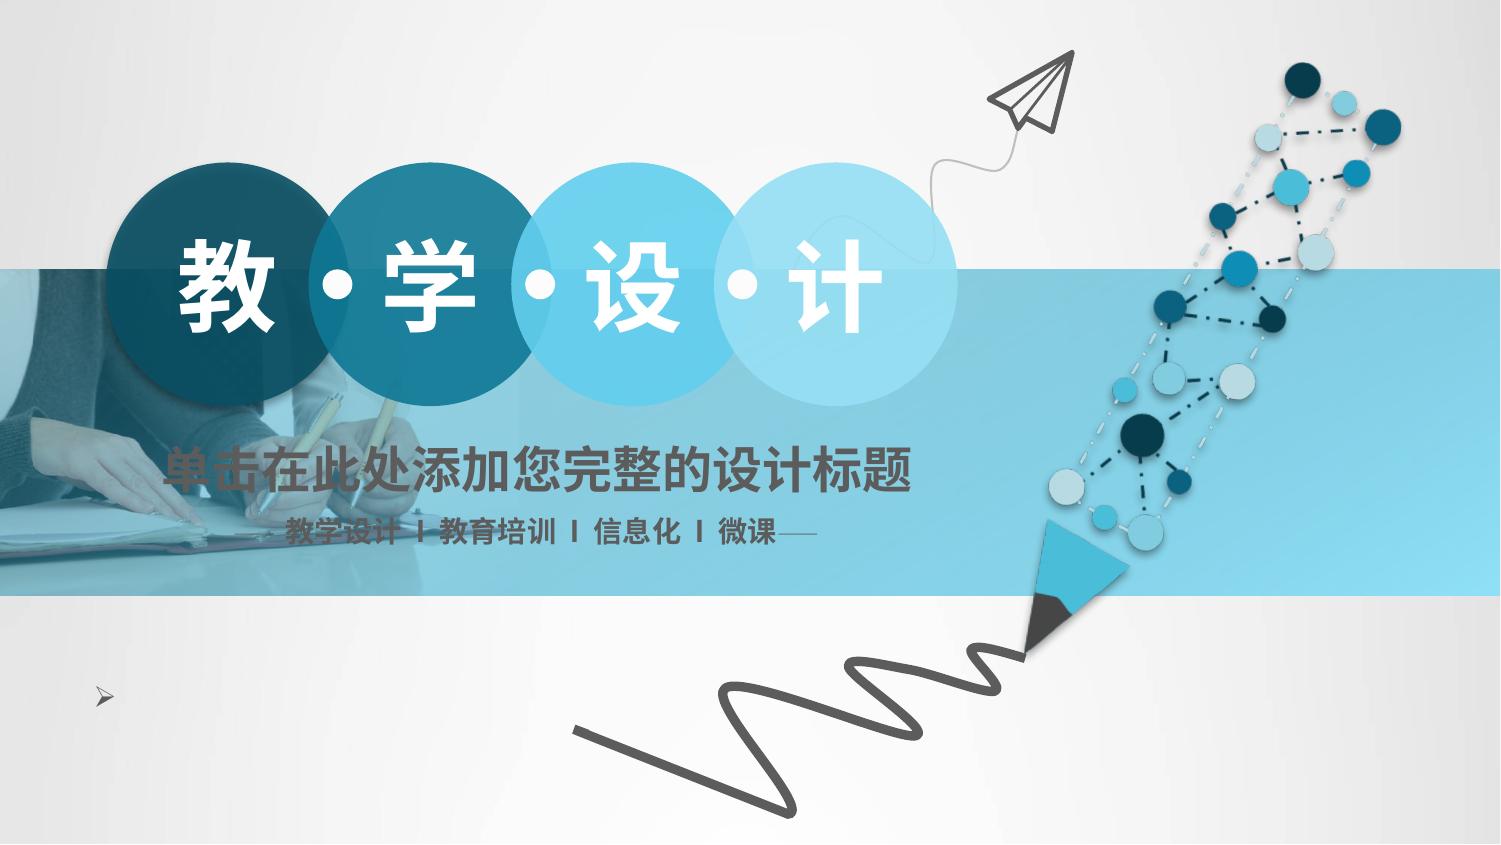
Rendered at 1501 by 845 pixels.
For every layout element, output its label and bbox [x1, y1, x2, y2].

picture [0, 0, 1501, 844]
text_box [1384, 269, 1501, 597]
text_box [0, 269, 1044, 597]
text_box [511, 162, 713, 407]
text_box [308, 162, 511, 407]
text_box [713, 162, 958, 407]
